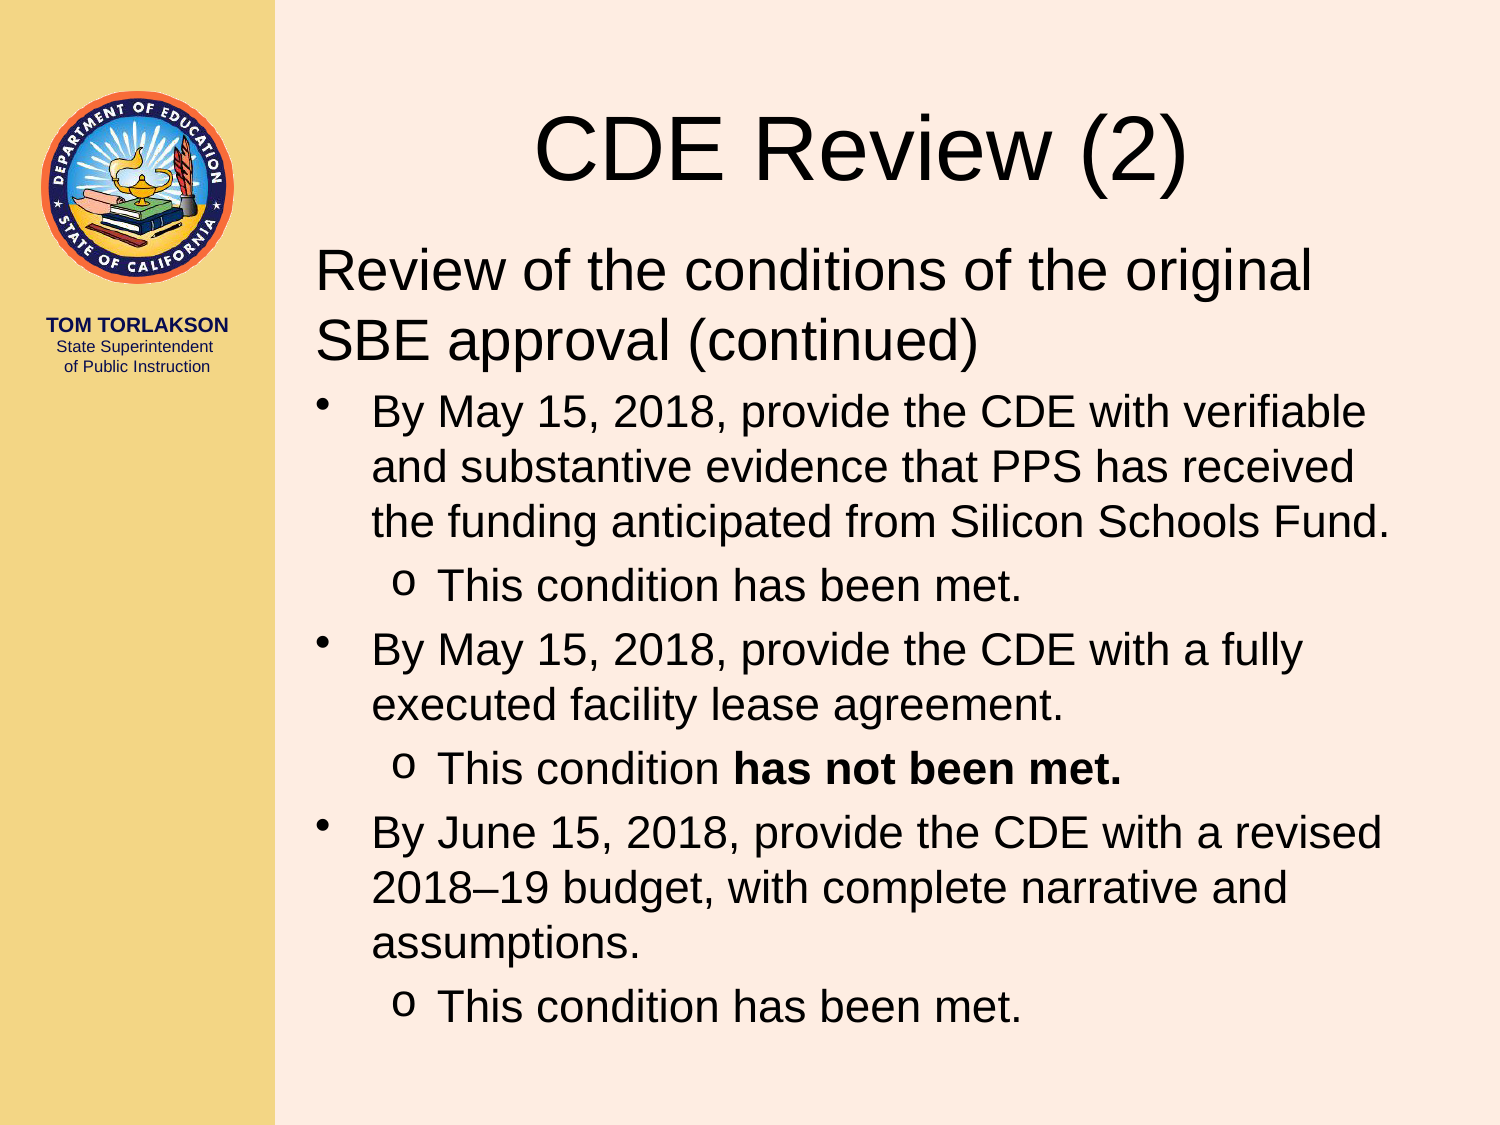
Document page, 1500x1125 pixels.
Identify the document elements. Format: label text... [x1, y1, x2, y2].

title CDE Review (2) [300, 50, 1425, 224]
list Review of the conditions of the original SBE approval (continued) By May 15, 2018, provide the CDE with verifiable and substantive evidence that PPS has received the funding anticipated from Silicon Schools Fund. This condition has been met. By May 15, 2018, provide the CDE with a fully executed facility lease agreement. This condition has not been met. By June 15, 2018, provide the CDE with a revised 2018–19 budget, with complete narrative and assumptions. This condition has been met. [300, 224, 1425, 1088]
picture [24, 74, 250, 300]
